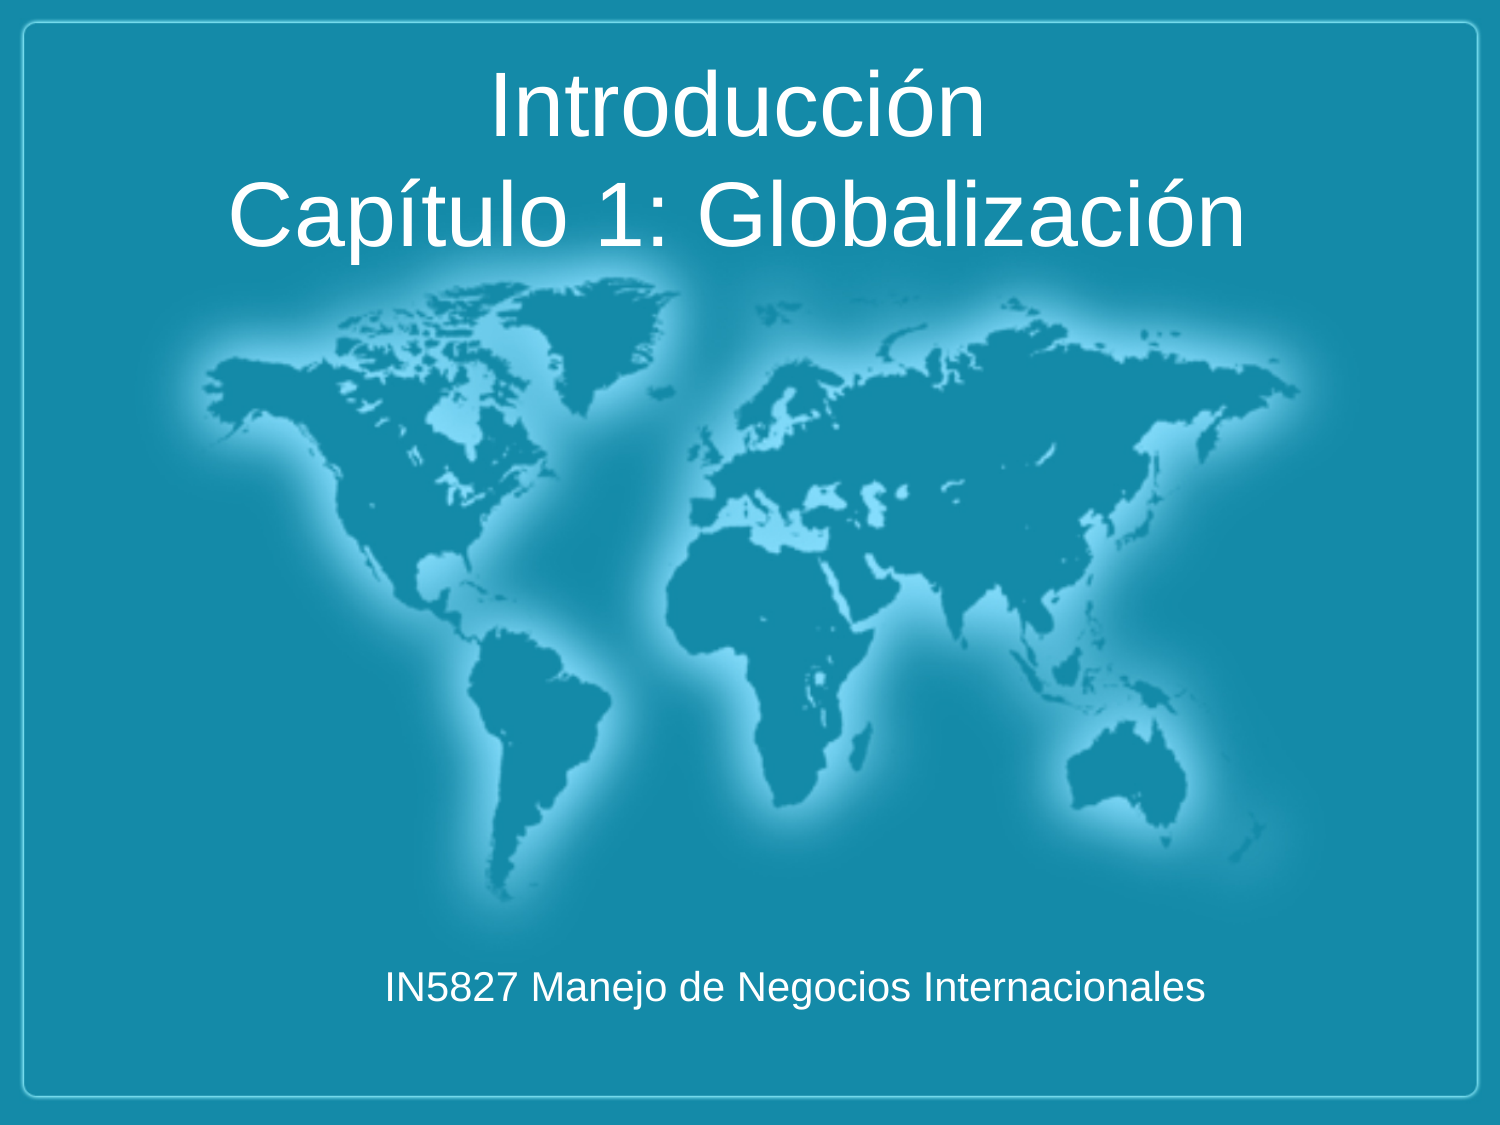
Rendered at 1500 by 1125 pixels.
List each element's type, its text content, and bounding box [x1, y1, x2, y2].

subtitle IN5827 Manejo de Negocios Internacionales [312, 952, 1279, 1035]
title Introducción Capítulo 1: Globalización [64, 42, 1412, 268]
picture [0, 0, 1500, 1125]
